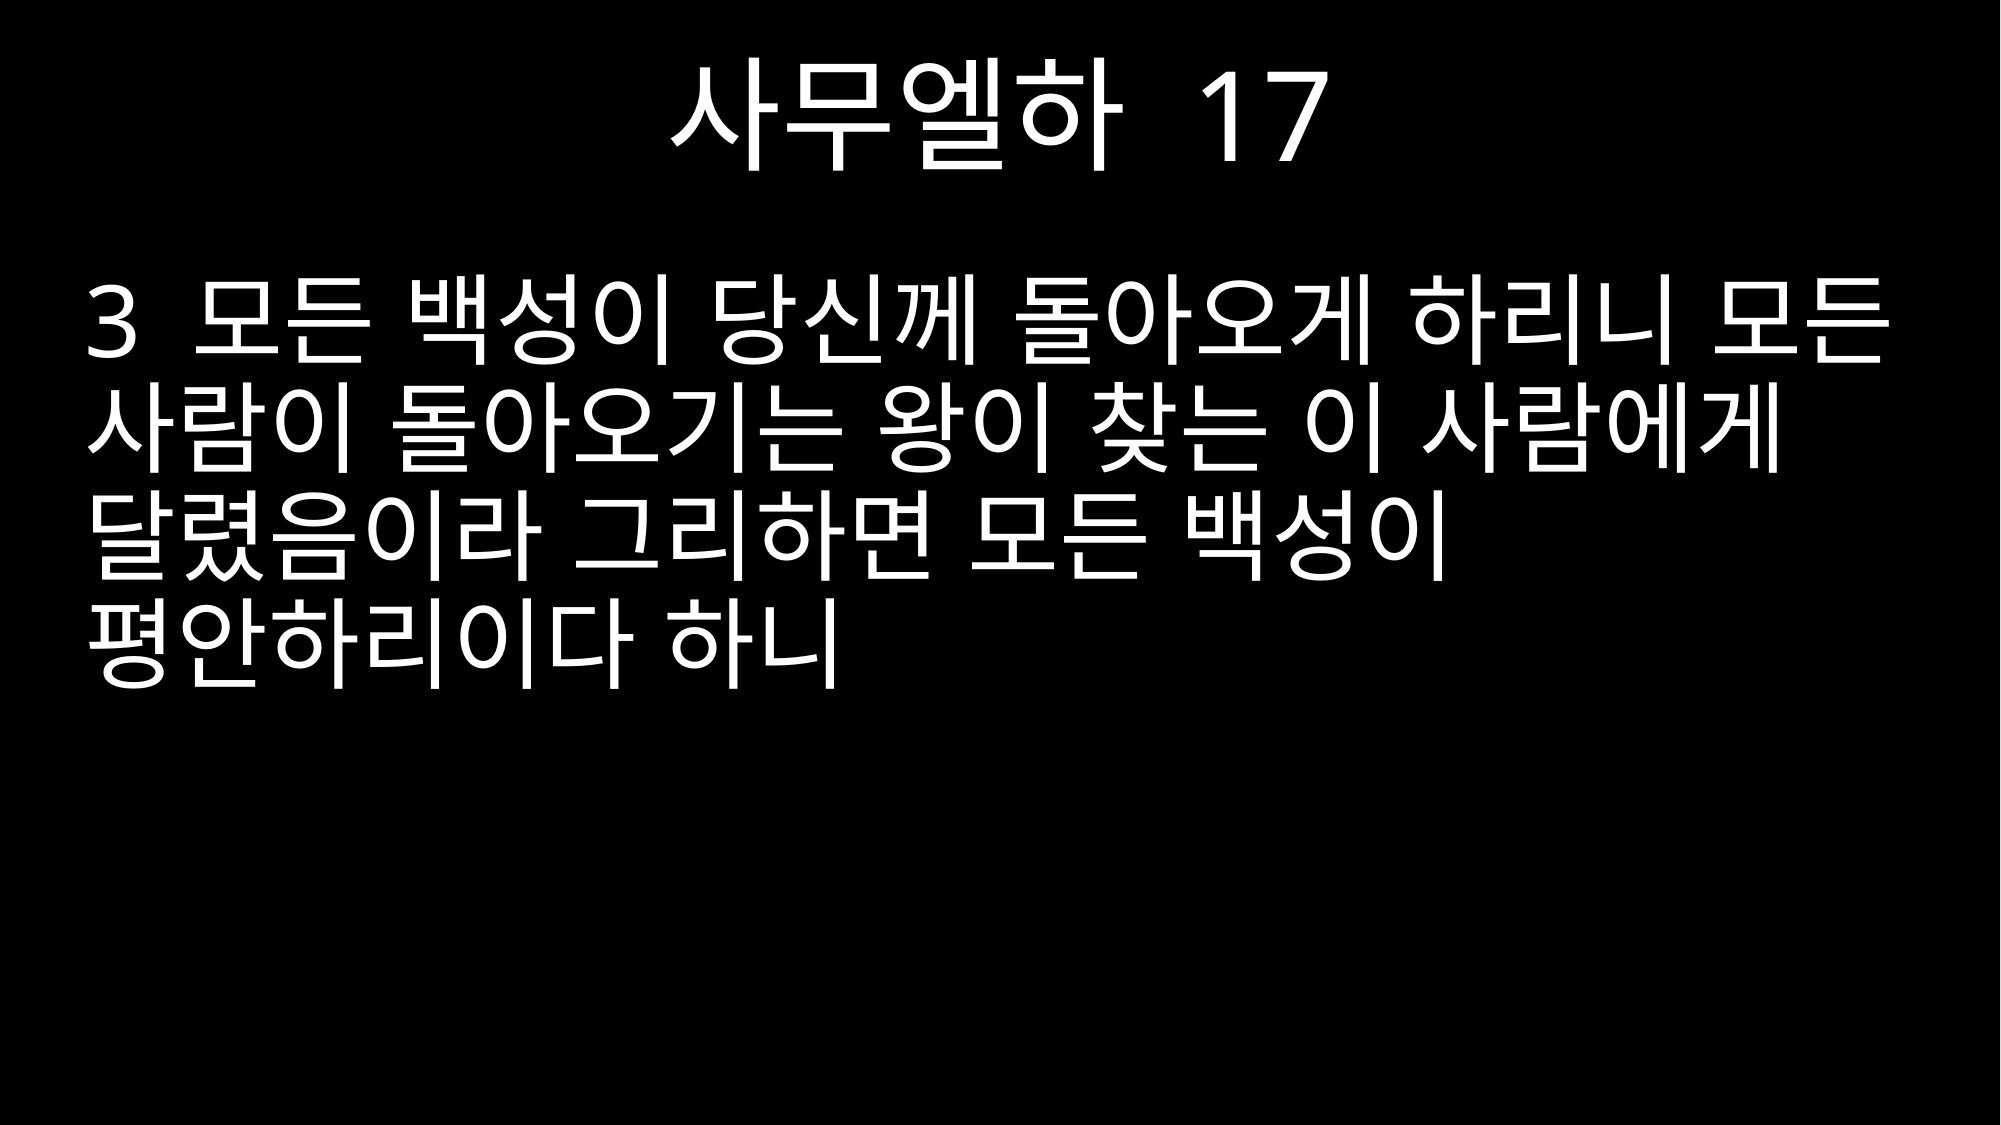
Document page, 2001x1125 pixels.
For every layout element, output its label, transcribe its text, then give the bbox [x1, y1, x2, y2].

footer 사무엘하 17 [0, 32, 2000, 192]
list 3 모든 백성이 당신께 돌아오게 하리니 모든 사람이 돌아오기는 왕이 찾는 이 사람에게 달렸음이라 그리하면 모든 백성이 평안하리이다 하니 [69, 263, 1953, 423]
picture [0, 0, 2001, 1125]
